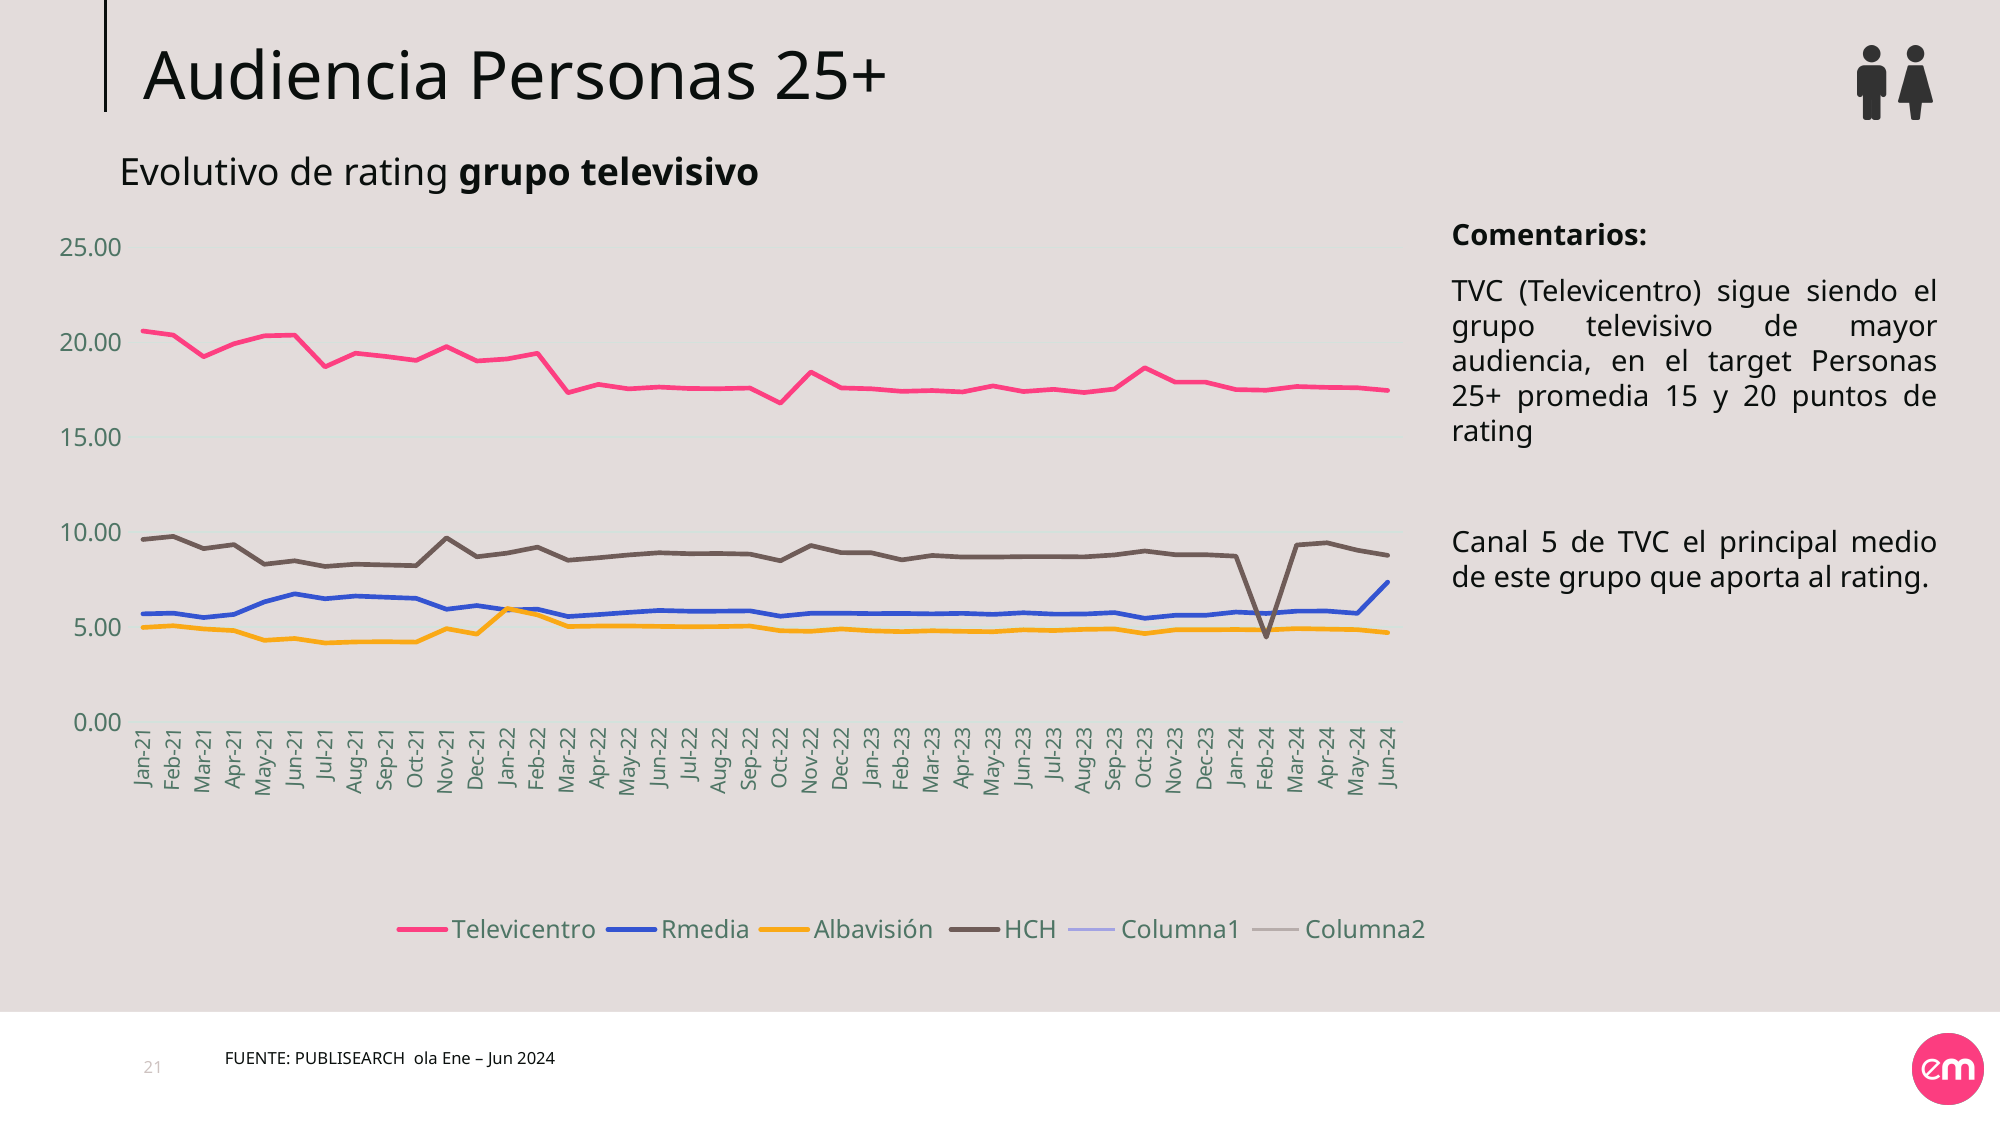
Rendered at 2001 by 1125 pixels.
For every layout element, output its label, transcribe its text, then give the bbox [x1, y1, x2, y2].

title Audiencia Personas 25+ [128, 34, 1895, 214]
footer FUENTE: PUBLISEARCH ola Ene – Jun 2024 [209, 1011, 948, 1124]
slide_number 21 [128, 1043, 209, 1093]
text_box Comentarios: TVC (Televicentro) sigue siendo el grupo televisivo de mayor audiencia, en el target Personas 25+ promedia 15 y 20 puntos de rating Canal 5 de TVC el principal medio de este grupo que aporta al rating. [1436, 208, 1953, 849]
picture [1912, 1033, 1984, 1105]
text_box Evolutivo de rating grupo televisivo [104, 140, 876, 200]
picture [1857, 45, 1933, 120]
chart [33, 220, 1437, 996]
